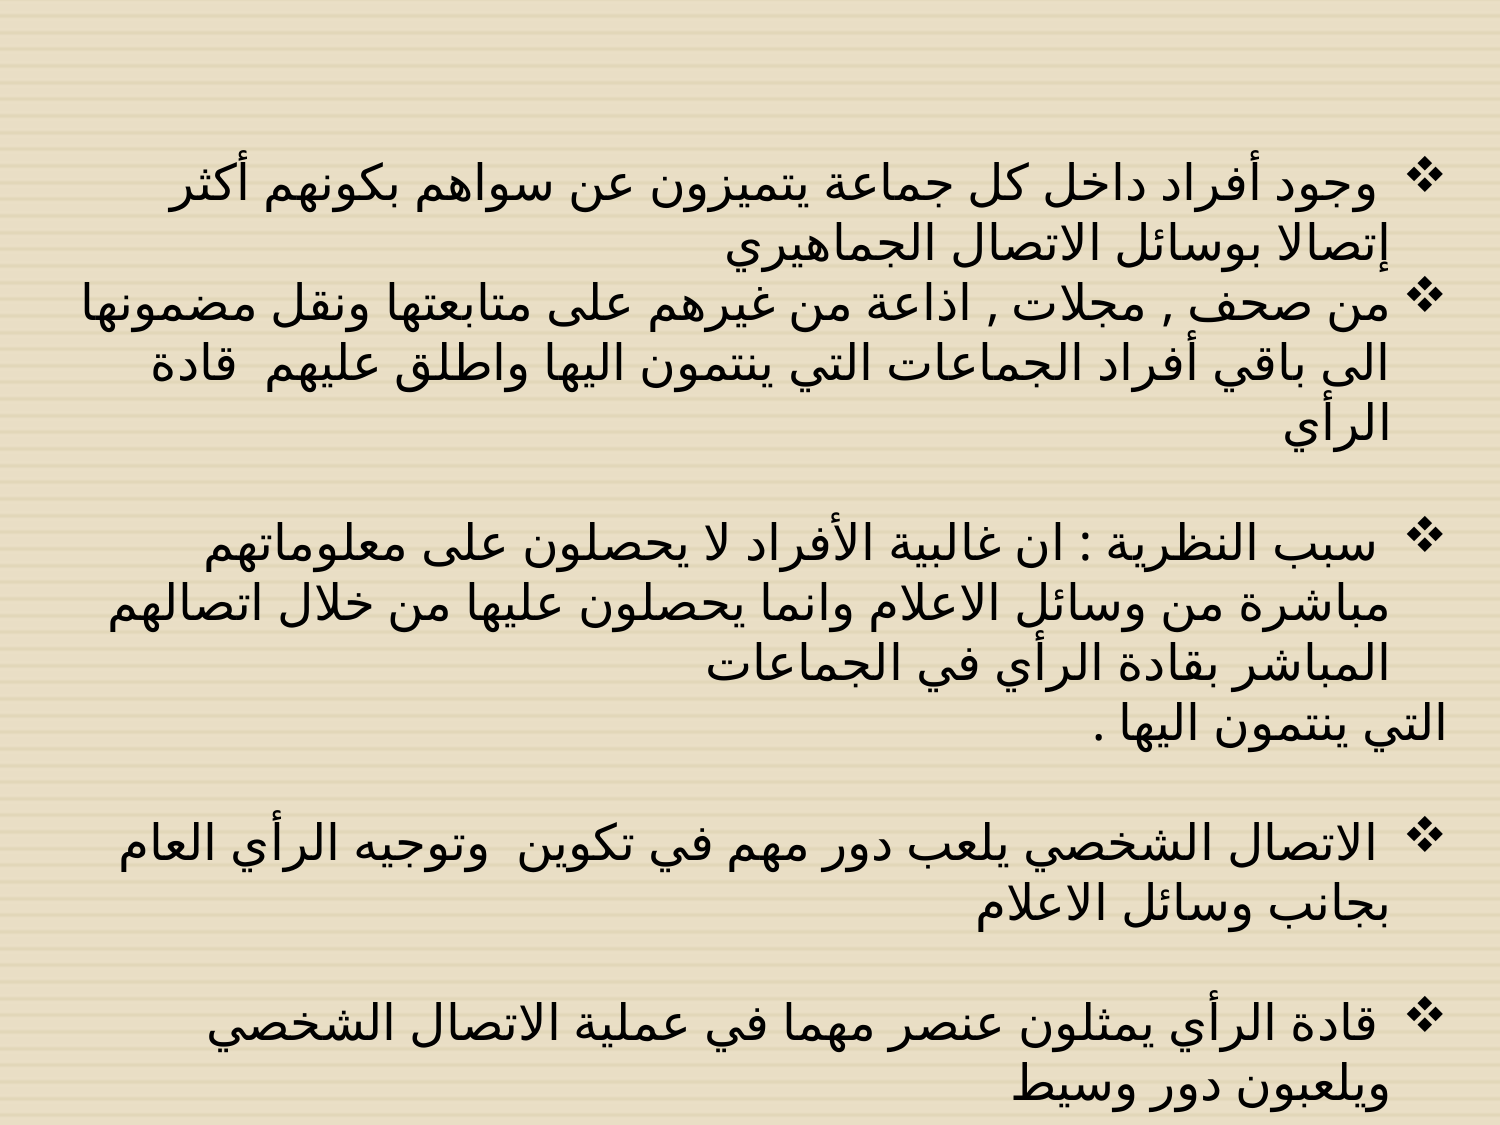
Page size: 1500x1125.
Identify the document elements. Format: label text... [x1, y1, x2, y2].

text_box وجود أفراد داخل كل جماعة يتميزون عن سواهم بكونهم أكثر إتصالا بوسائل الاتصال الجماهيري من صحف , مجلات , اذاعة من غيرهم على متابعتها ونقل مضمونها الى باقي أفراد الجماعات التي ينتمون اليها واطلق عليهم قادة الرأي سبب النظرية : ان غالبية الأفراد لا يحصلون على معلوماتهم مباشرة من وسائل الاعلام وانما يحصلون عليها من خلال اتصالهم المباشر بقادة الرأي في الجماعات التي ينتمون اليها . الاتصال الشخصي يلعب دور مهم في تكوين وتوجيه الرأي العام بجانب وسائل الاعلام قادة الرأي يمثلون عنصر مهما في عملية الاتصال الشخصي ويلعبون دور وسيط بين الافراد و وسائل الاعلام . [62, 142, 1464, 1125]
